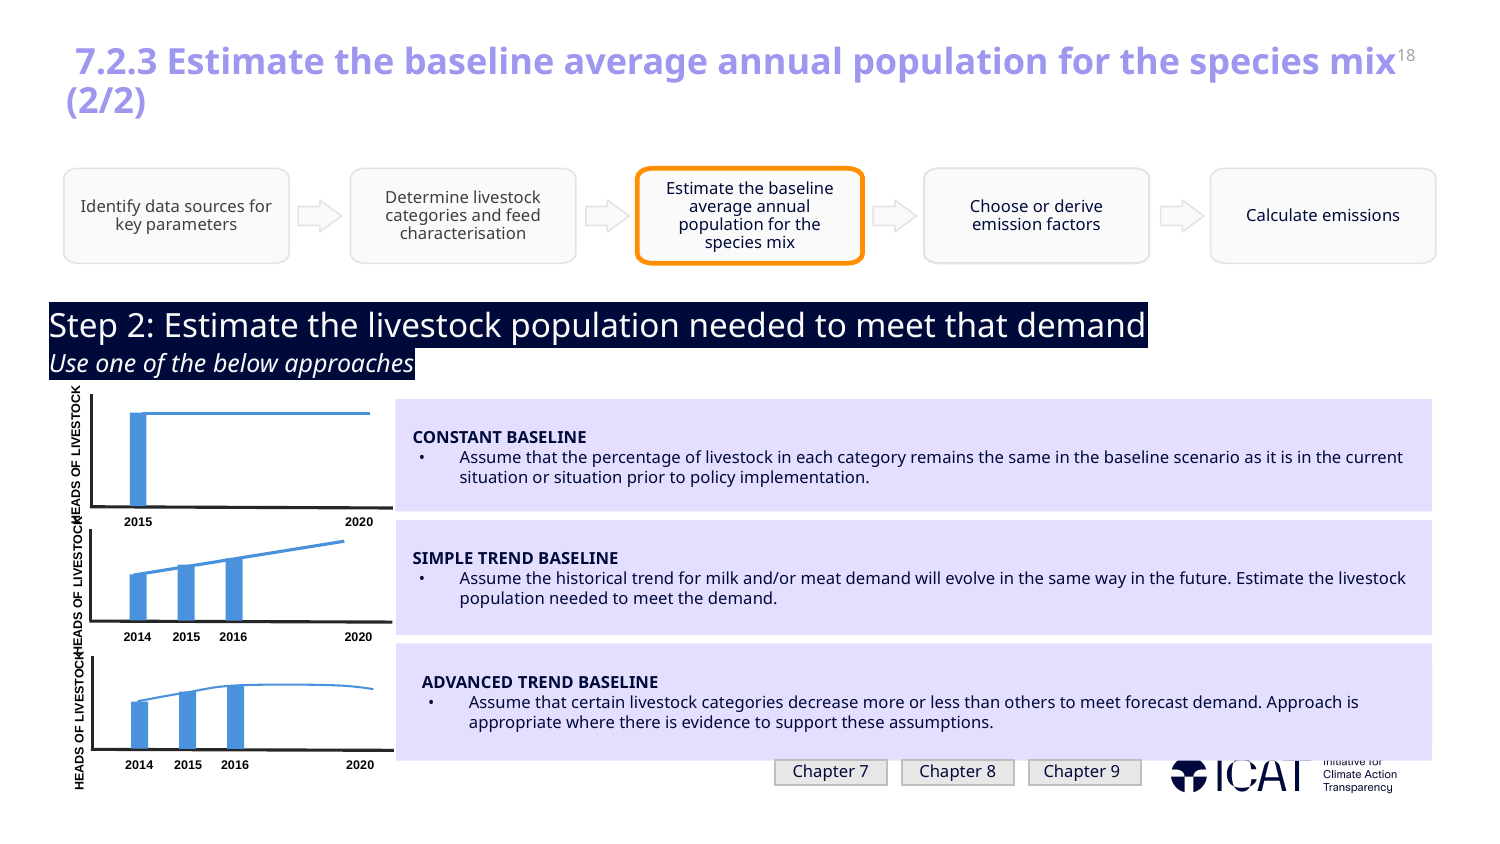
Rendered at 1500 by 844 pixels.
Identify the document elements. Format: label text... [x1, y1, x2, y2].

text_box [873, 200, 917, 232]
text_box Identify data sources for key parameters [63, 168, 290, 264]
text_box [50, 519, 393, 630]
text_box Calculate emissions [1210, 168, 1436, 264]
text_box Estimate the baseline average annual population for the species mix [637, 168, 863, 264]
text_box [1027, 759, 1140, 786]
text_box [397, 520, 1433, 635]
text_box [51, 393, 394, 519]
text_box [776, 759, 887, 786]
text_box Choose or derive emission factors [924, 168, 1150, 264]
text_box Determine livestock categories and feed characterisation [350, 168, 576, 264]
text_box [901, 759, 1013, 786]
text_box [399, 643, 1433, 761]
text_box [52, 629, 395, 780]
text_box Constant baseline Assume that the percentage of livestock in each category remains the same in the baseline scenario as it is in the current situation or situation prior to policy implementation. [398, 419, 1424, 495]
text_box [585, 200, 630, 232]
title 7.2.3 Estimate the baseline average annual population for the species mix (2/2) [51, 35, 1449, 130]
text_box Simple trend baseline Assume the historical trend for milk and/or meat demand will evolve in the same way in the future. Estimate the livestock population needed to meet the demand. [397, 540, 1424, 616]
text_box [397, 399, 1433, 512]
text_box Advanced trend baseline Assume that certain livestock categories decrease more or less than others to meet forecast demand. Approach is appropriate where there is evidence to support these assumptions. [406, 664, 1433, 740]
text_box [1160, 200, 1205, 232]
text_box Step 2: Estimate the livestock population needed to meet that demand Use one of the below approaches [21, 302, 1240, 385]
picture [1171, 761, 1430, 824]
text_box [298, 200, 342, 232]
